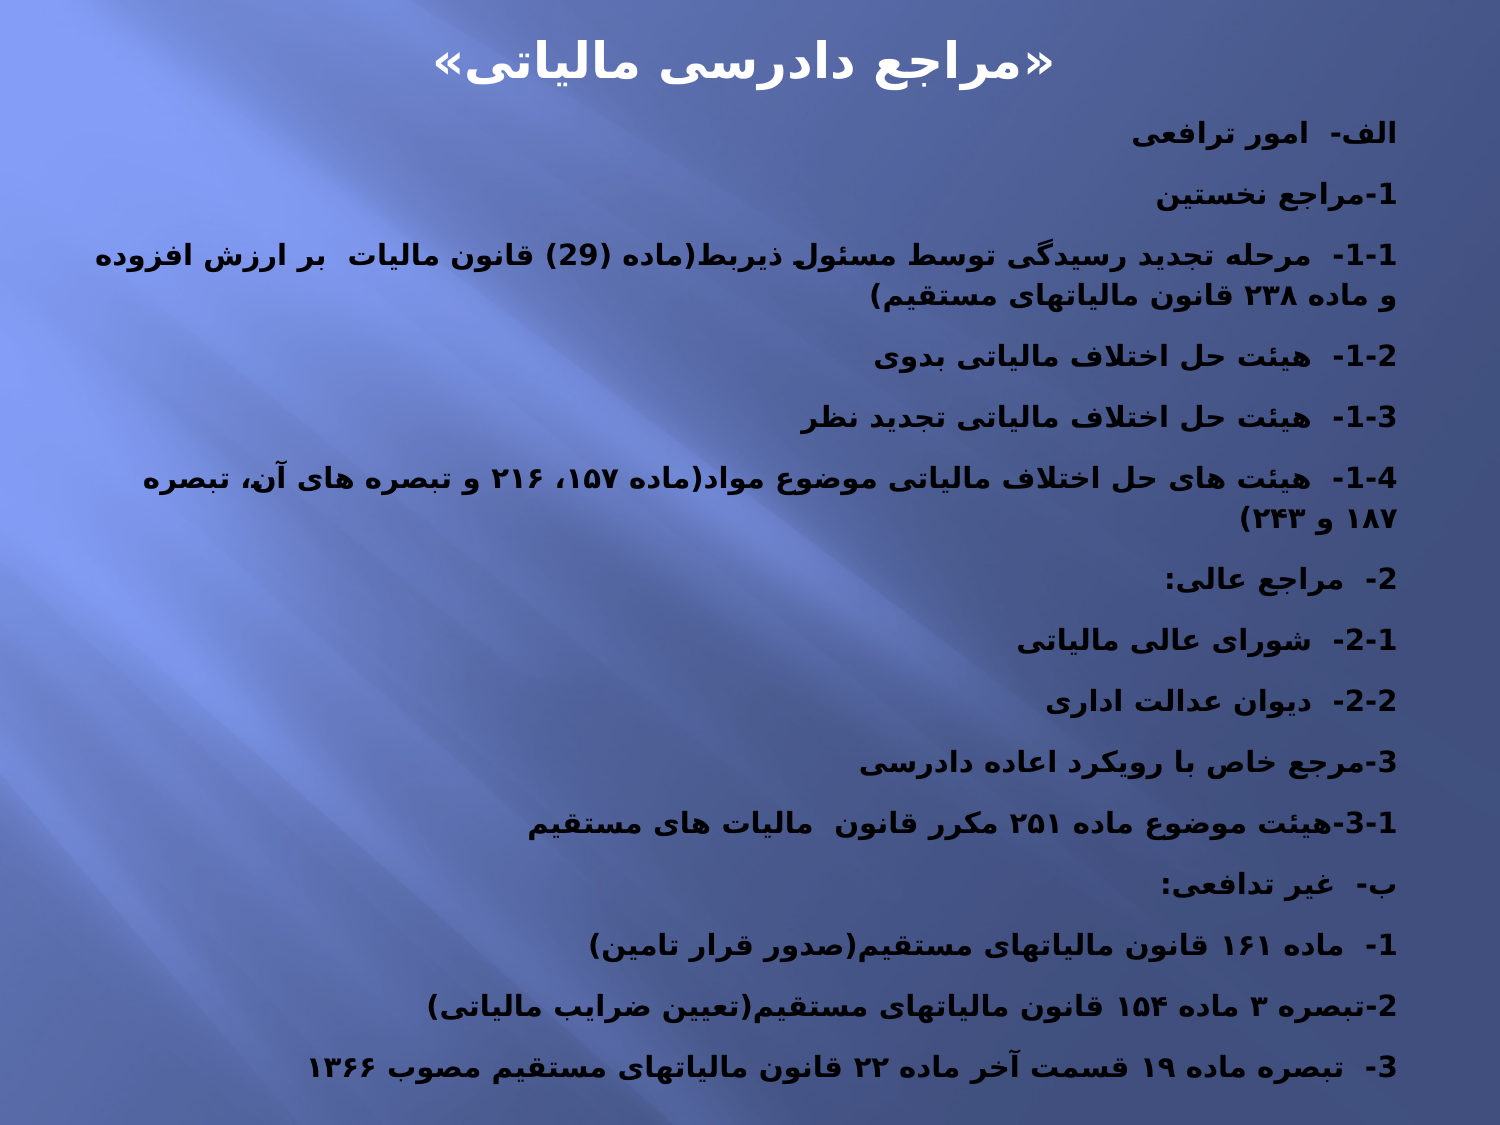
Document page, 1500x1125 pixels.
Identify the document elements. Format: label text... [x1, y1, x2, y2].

text_box «مراجع دادرسی مالیاتی» الف- امور ترافعی 1-مراجع نخستین 1-1- مرحله تجدید رسیدگی توسط مسئول ذیربط(ماده (29) قانون مالیات‌ بر ارزش افزوده و ماده ۲۳۸ قانون مالیاتهای مستقیم) 1-2- هیئت حل اختلاف مالیاتی بدوی 1-3- هیئت حل اختلاف مالیاتی تجدید نظر 1-4- هيئت های حل اختلاف مالیاتی موضوع مواد(ماده ۱۵۷، ۲۱۶ و تبصره های آن، تبصره ۱۸۷ و ۲۴۳) 2- مراجع عالی: 2-1- شورای عالی مالیاتی 2-2- دیوان عدالت اداری 3-مرجع خاص با رویکرد اعاده دادرسی 3-1-هیئت موضوع ماده ۲۵۱ مکرر قانون مالیات های مستقیم ب- غیر تدافعی: 1- ماده ۱۶۱ قانون مالیاتهای مستقیم(صدور قرار تامين) 2-تبصره ۳ ماده ۱۵۴ قانون مالیاتهای مستقیم(تعیین ضرایب مالیاتی) 3- تبصره ماده ۱۹ قسمت آخر ماده ۲۲ قانون مالیاتهای مستقیم مصوب ۱۳۶۶ [74, 11, 1413, 1091]
